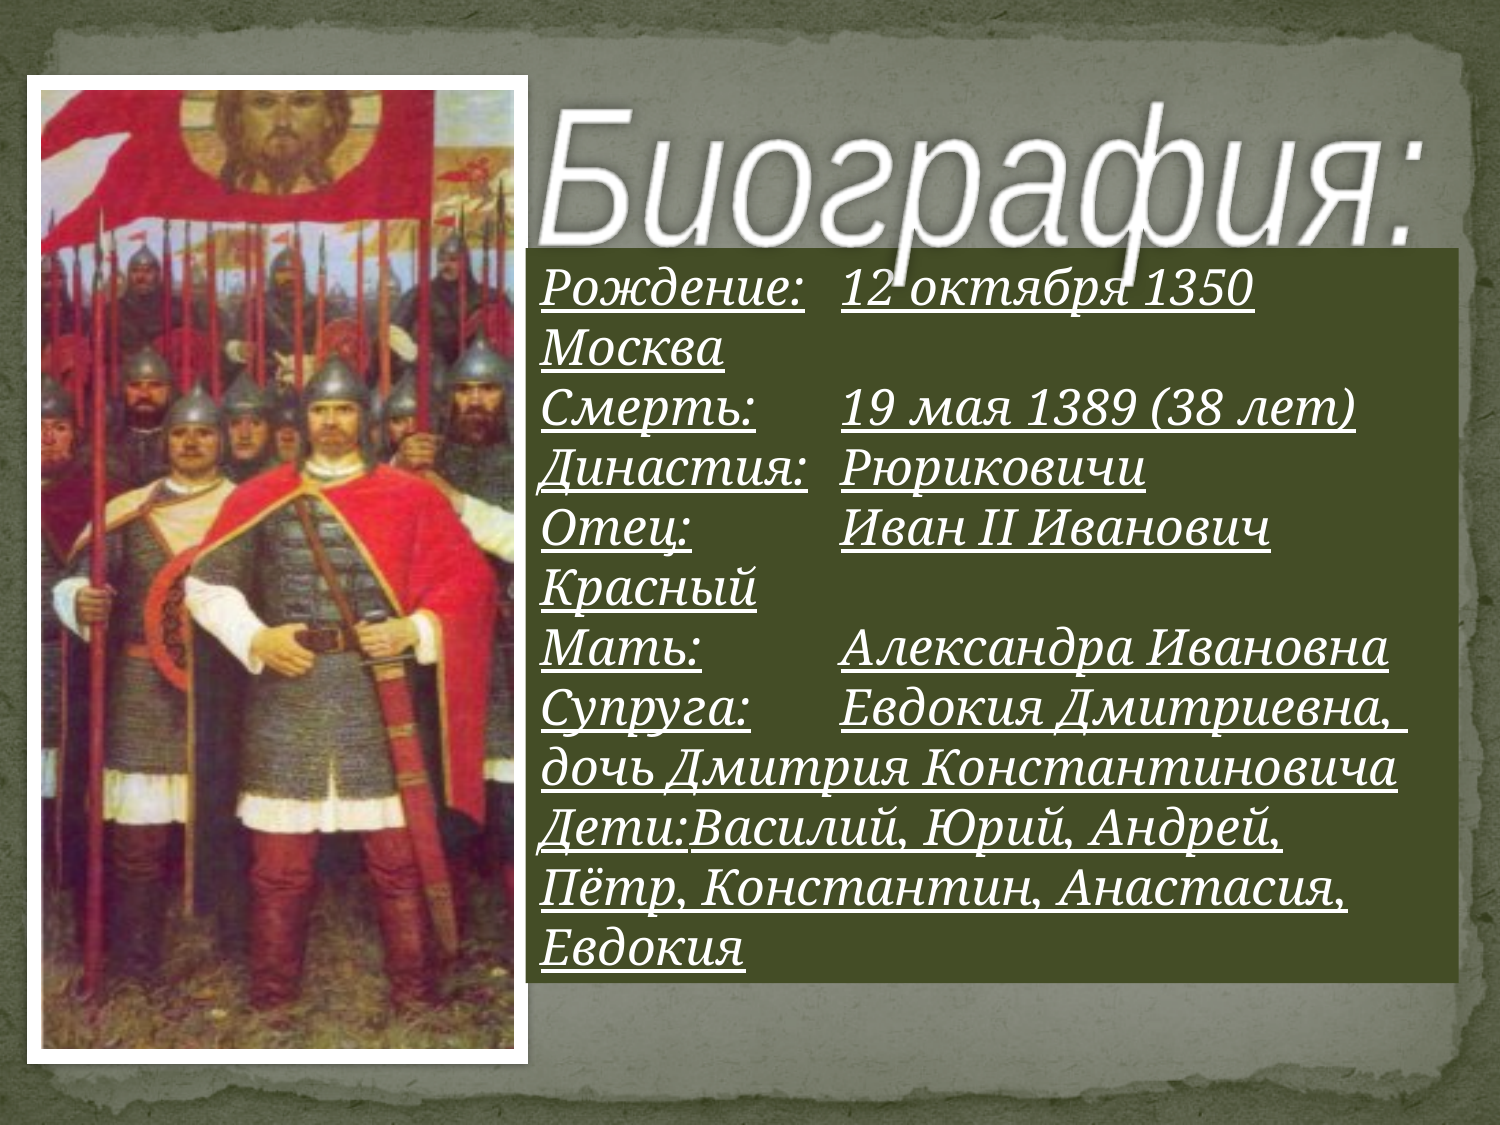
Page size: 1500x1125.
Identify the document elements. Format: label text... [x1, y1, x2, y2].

picture [41, 90, 514, 1049]
text_box Рождение: 12 октября 1350 Москва Смерть: 19 мая 1389 (38 лет) Династия: Рюриковичи Отец: Иван II Иванович Красный Мать: Александра Ивановна Супруга: Евдокия Дмитриевна, дочь Дмитрия Константиновича Дети: Василий, Юрий, Андрей, Пётр, Константин, Анастасия, Евдокия [525, 248, 1459, 984]
